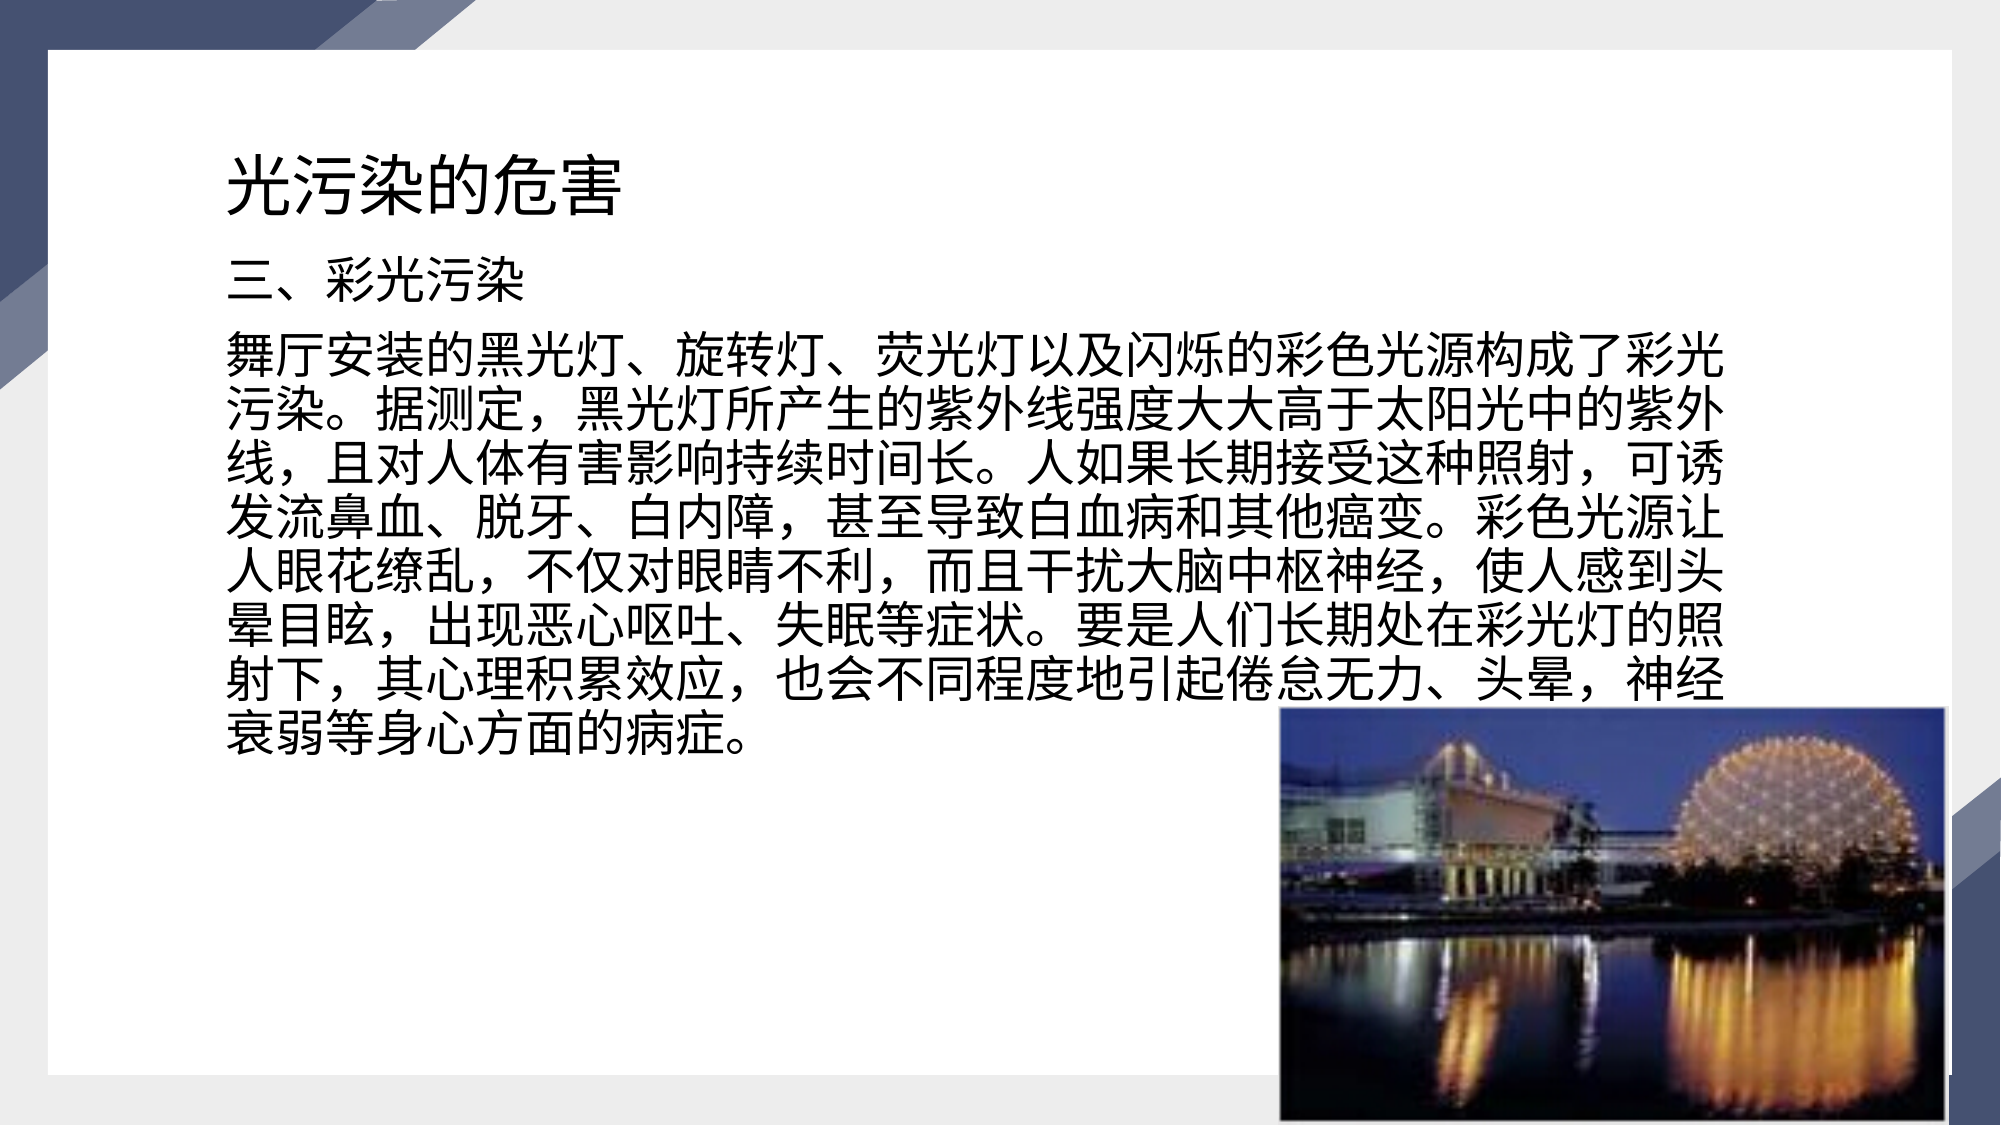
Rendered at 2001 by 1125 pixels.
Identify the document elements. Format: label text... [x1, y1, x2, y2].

list 三、彩光污染 舞厅安装的黑光灯、旋转灯、荧光灯以及闪烁的彩色光源构成了彩光污染。据测定，黑光灯所产生的紫外线强度大大高于太阳光中的紫外线，且对人体有害影响持续时间长。人如果长期接受这种照射，可诱发流鼻血、脱牙、白内障，甚至导致白血病和其他癌变。彩色光源让人眼花缭乱，不仅对眼睛不利，而且干扰大脑中枢神经，使人感到头晕目眩，出现恶心呕吐、失眠等症状。要是人们长期处在彩光灯的照射下，其心理积累效应，也会不同程度地引起倦怠无力、头晕，神经衰弱等身心方面的病症。 [210, 247, 1790, 814]
picture [1278, 706, 1949, 1125]
title 光污染的危害 [210, 129, 1790, 247]
